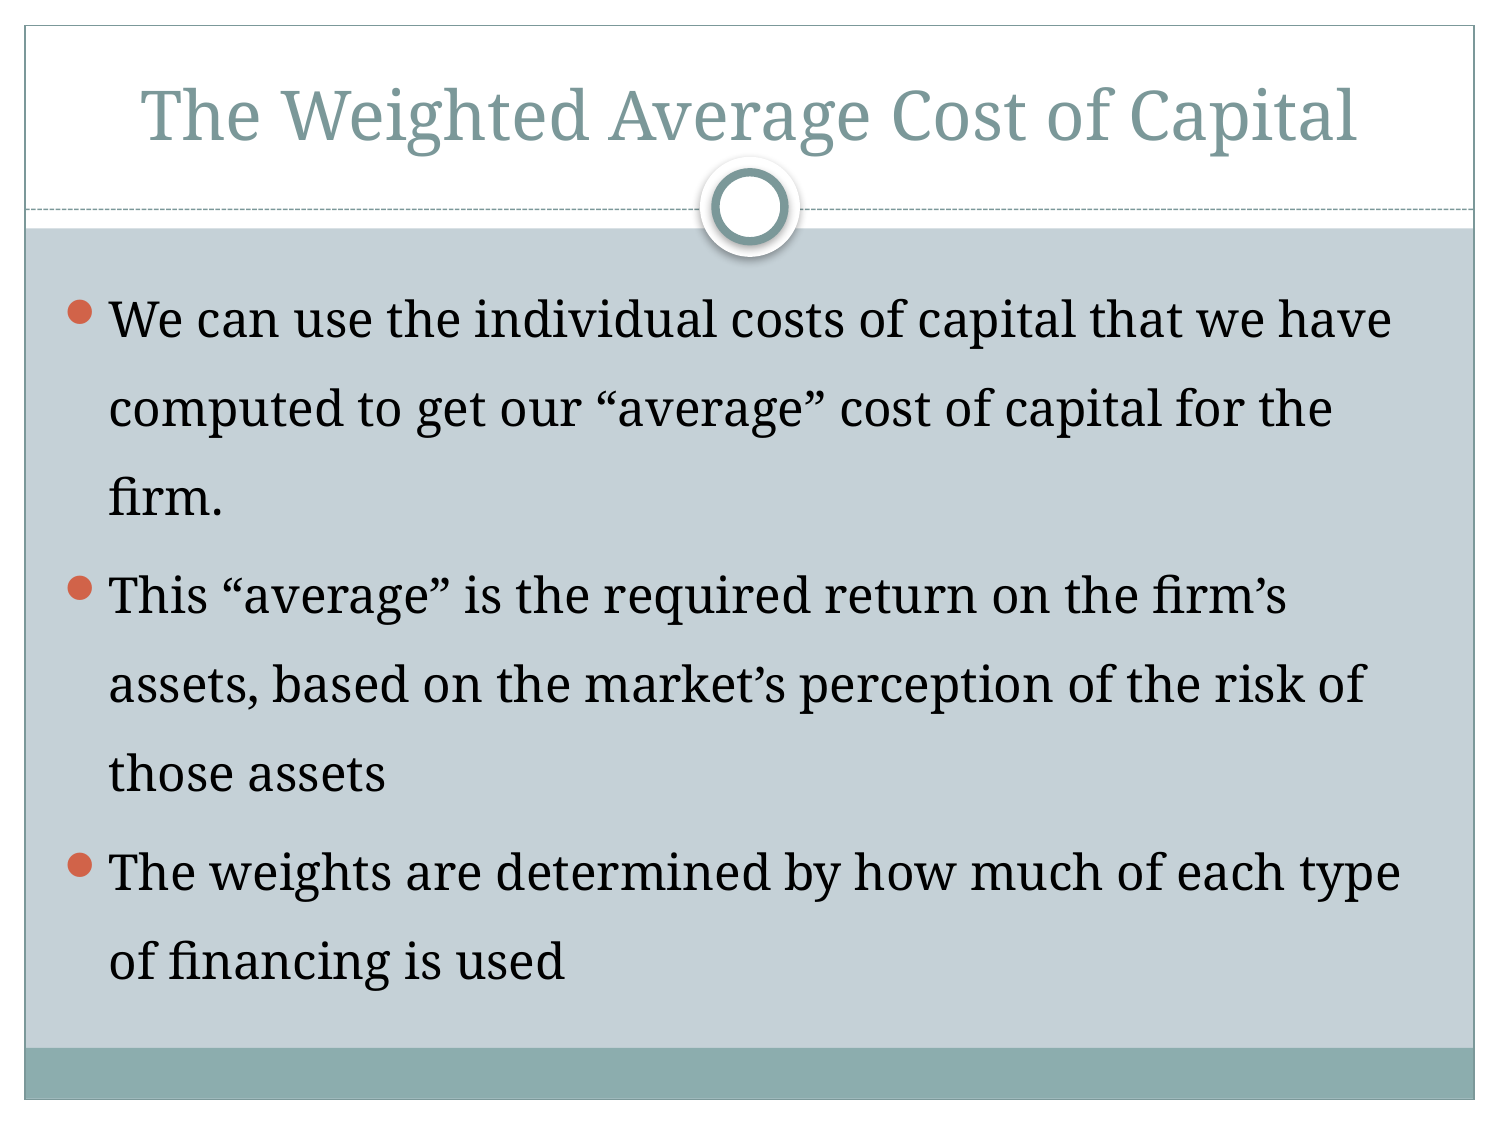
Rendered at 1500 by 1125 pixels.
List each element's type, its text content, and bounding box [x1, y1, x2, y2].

list We can use the individual costs of capital that we have computed to get our “average” cost of capital for the firm. This “average” is the required return on the firm’s assets, based on the market’s perception of the risk of those assets The weights are determined by how much of each type of financing is used [49, 250, 1445, 1001]
title The Weighted Average Cost of Capital [49, 37, 1450, 162]
